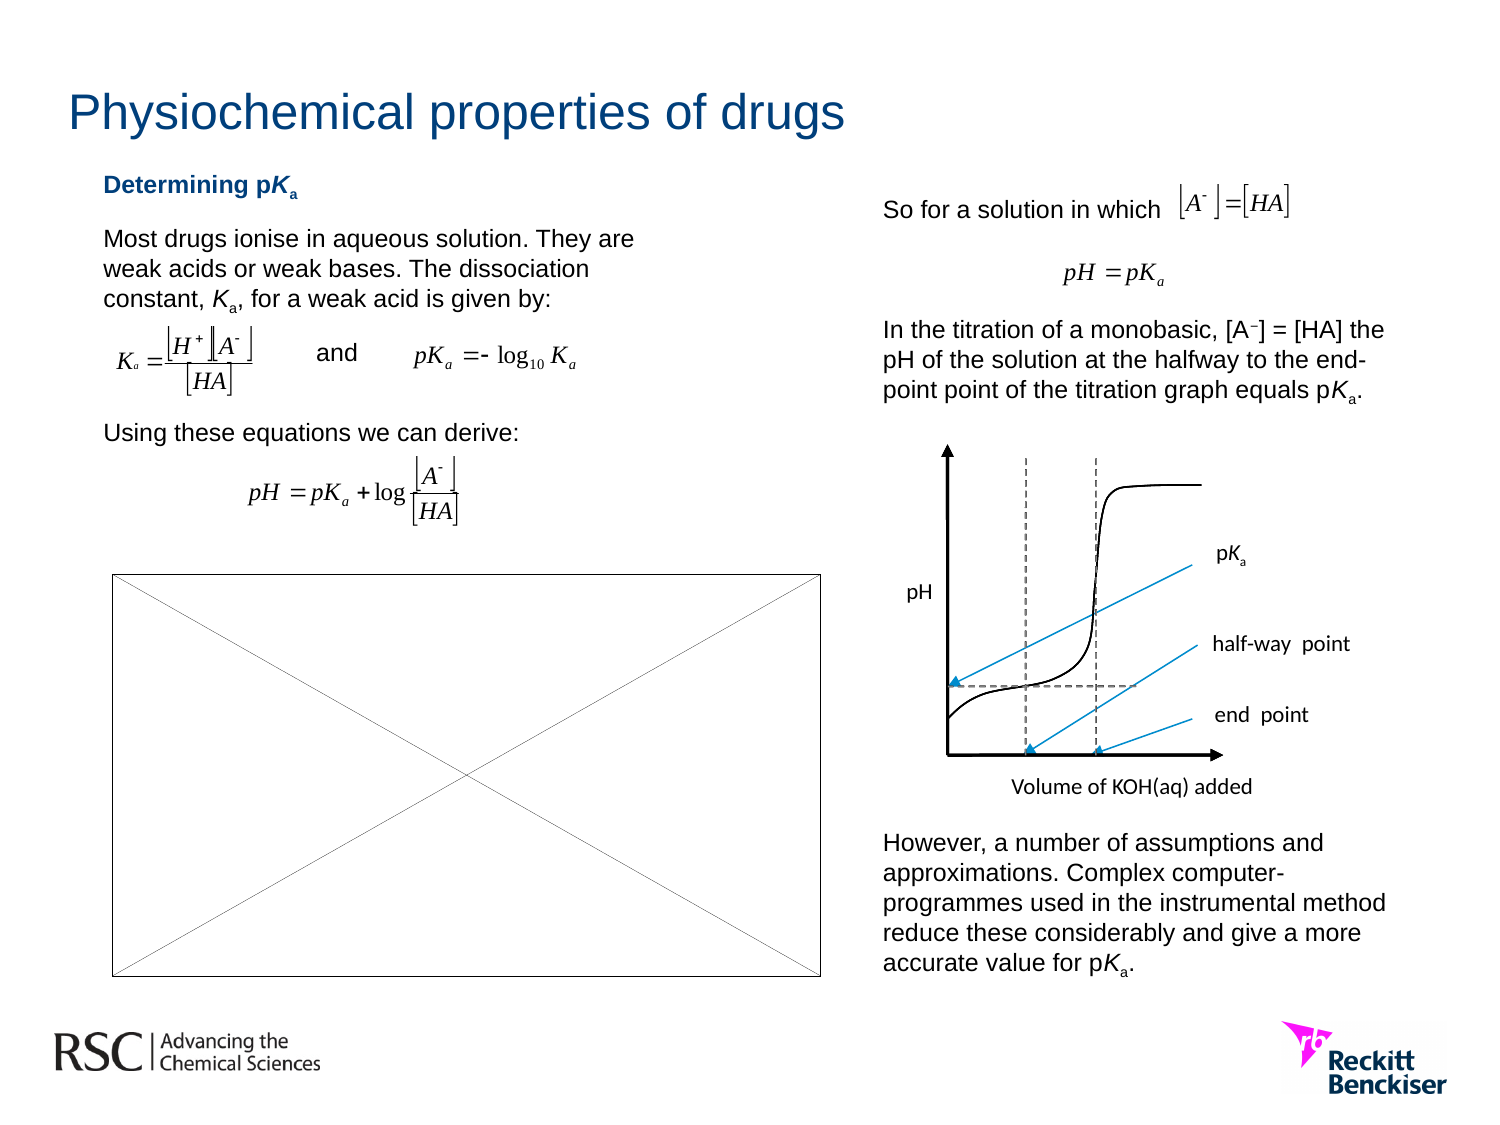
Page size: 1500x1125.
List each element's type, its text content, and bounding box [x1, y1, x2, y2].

picture [1281, 1021, 1447, 1095]
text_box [1056, 255, 1170, 294]
text_box Determining pKa Most drugs ionise in aqueous solution. They are weak acids or weak bases. The dissociation constant, Ka, for a weak acid is given by: and Using these equations we can derive: [88, 160, 680, 539]
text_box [241, 455, 464, 530]
text_box [643, 172, 1412, 905]
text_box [1174, 184, 1293, 223]
title Physiochemical properties of drugs [52, 66, 1448, 148]
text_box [407, 337, 581, 376]
text_box So for a solution in which In the titration of a monobasic, [A−] = [HA] the pH of the solution at the halfway to the end-point point of the titration graph equals pKa. However, a number of assumptions and approximations. Complex computer-programmes used in the instrumental method reduce these considerably and give a more accurate value for pKa. [868, 186, 1424, 988]
picture [54, 1032, 320, 1071]
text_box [891, 444, 1372, 811]
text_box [111, 326, 259, 400]
